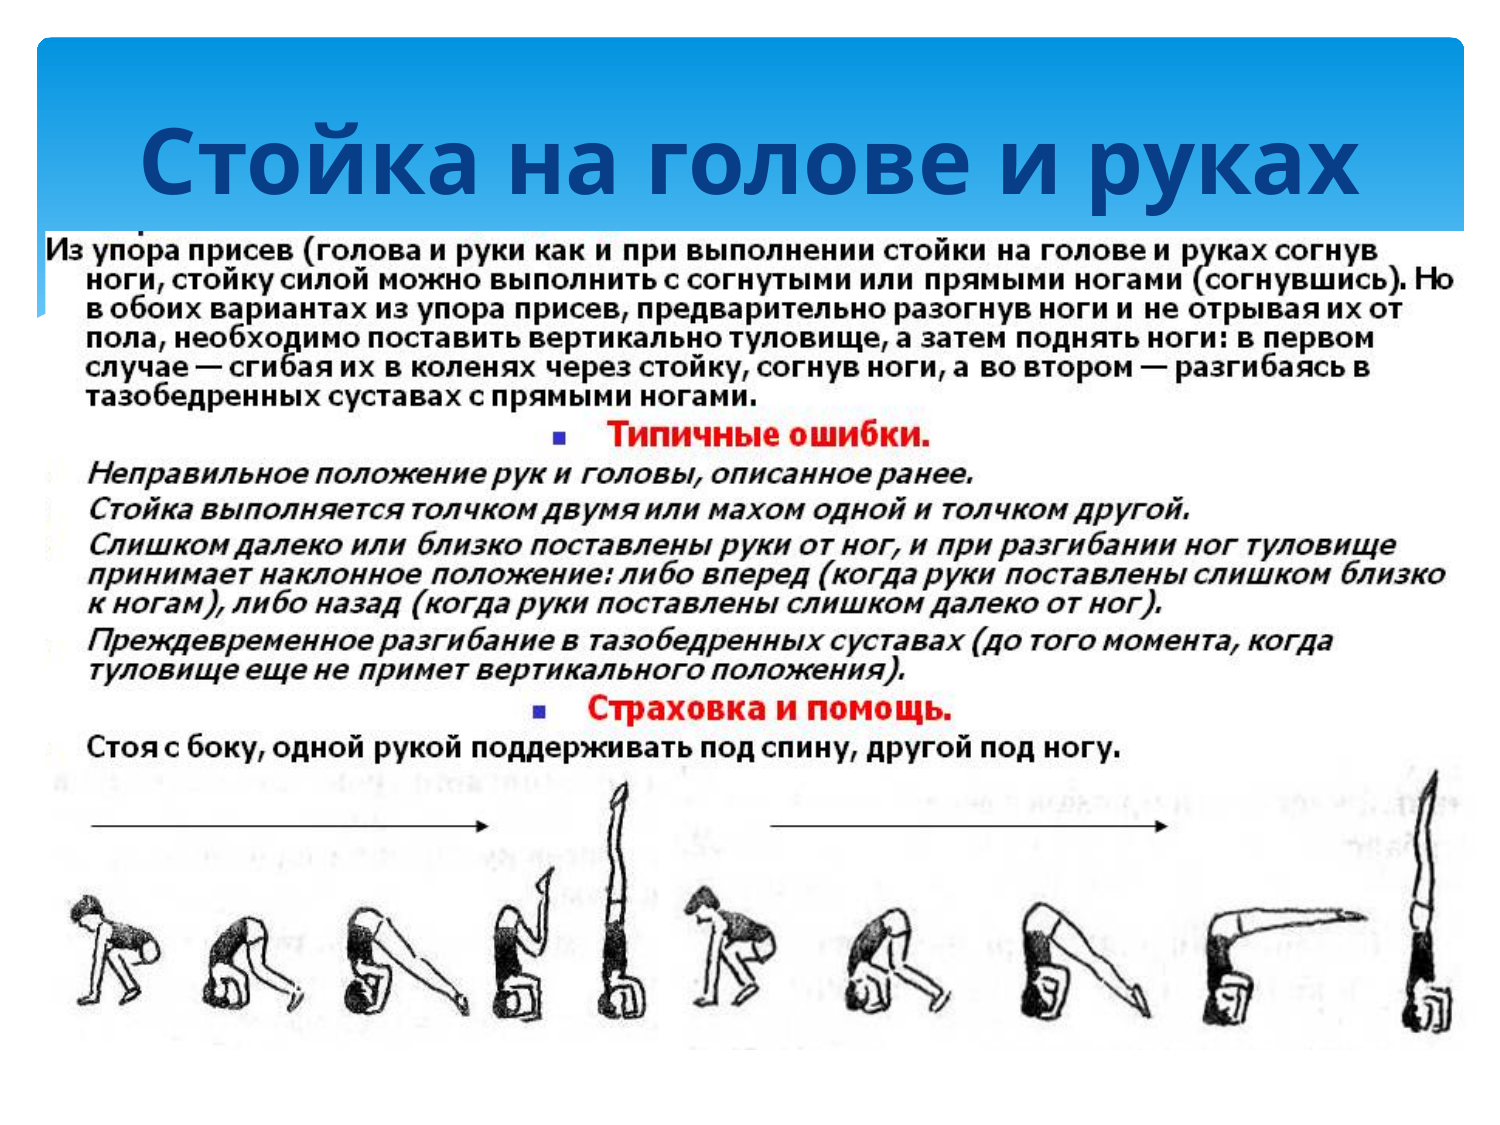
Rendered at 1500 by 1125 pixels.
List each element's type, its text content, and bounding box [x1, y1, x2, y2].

picture [45, 231, 1500, 1051]
title Стойка на голове и руках [74, 55, 1426, 229]
